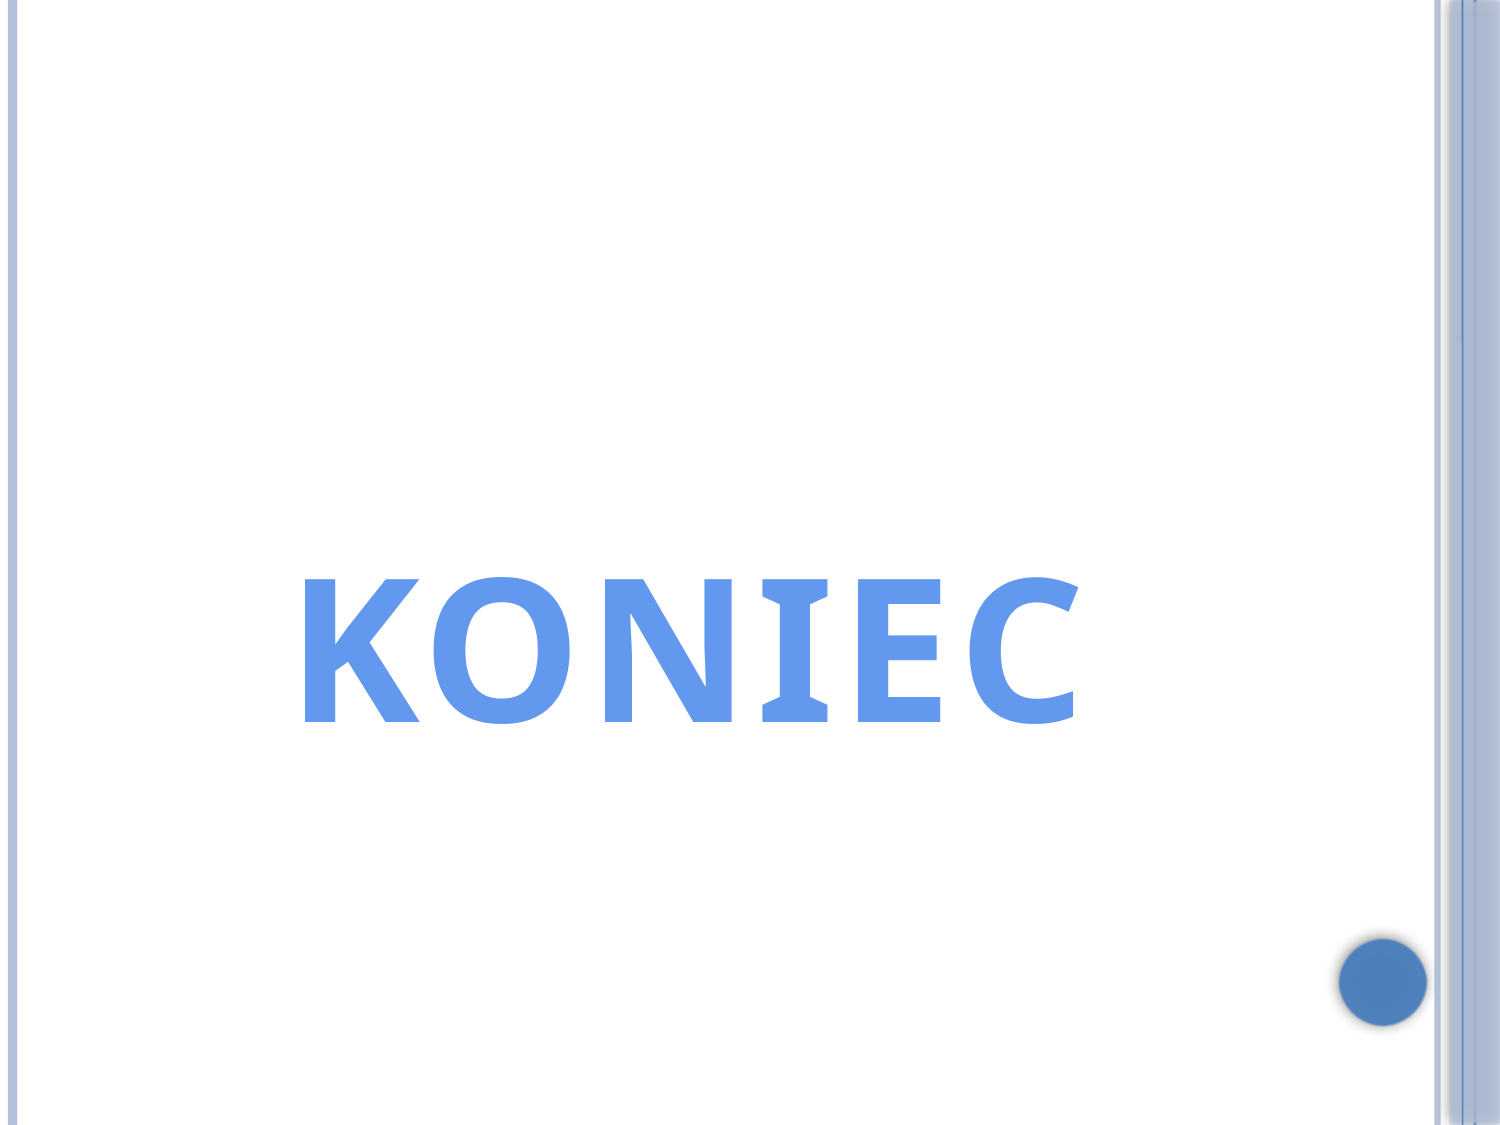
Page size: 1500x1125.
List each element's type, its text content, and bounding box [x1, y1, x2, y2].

list KONIEC [75, 262, 1300, 1062]
